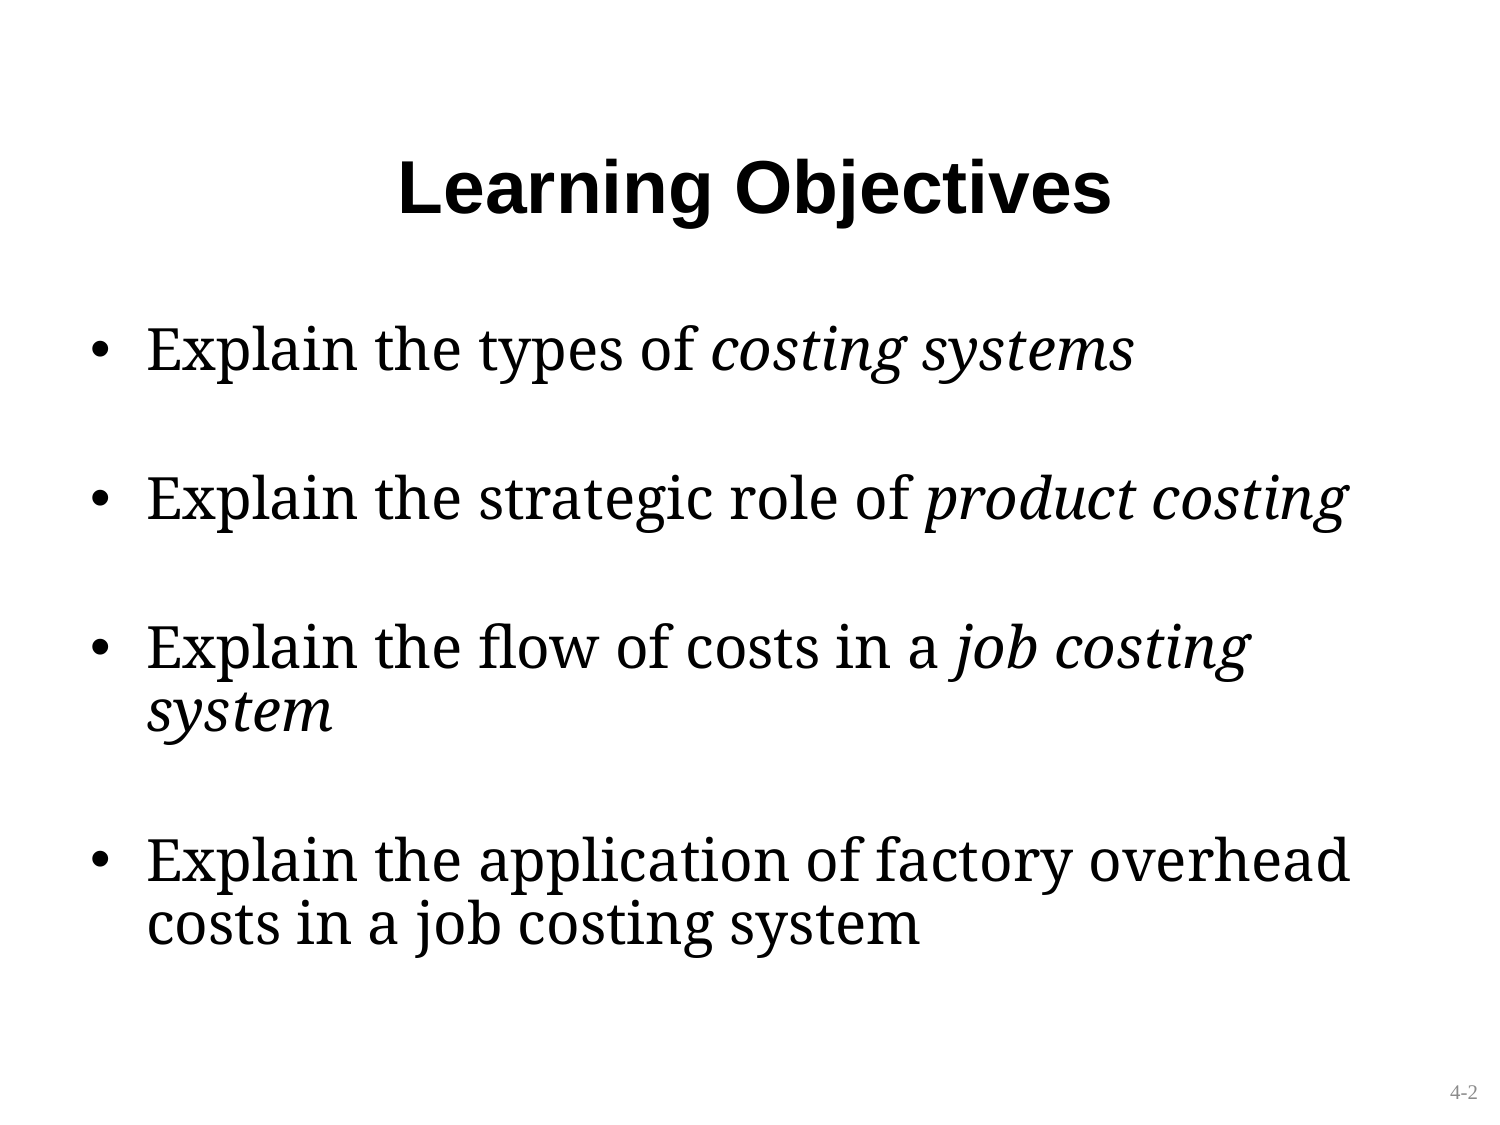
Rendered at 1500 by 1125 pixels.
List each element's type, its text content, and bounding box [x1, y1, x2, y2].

list Explain the types of costing systems Explain the strategic role of product costing Explain the flow of costs in a job costing system Explain the application of factory overhead costs in a job costing system [74, 312, 1426, 963]
text_box Learning Objectives [374, 112, 1138, 256]
slide_number 4-2 [1417, 1068, 1494, 1114]
